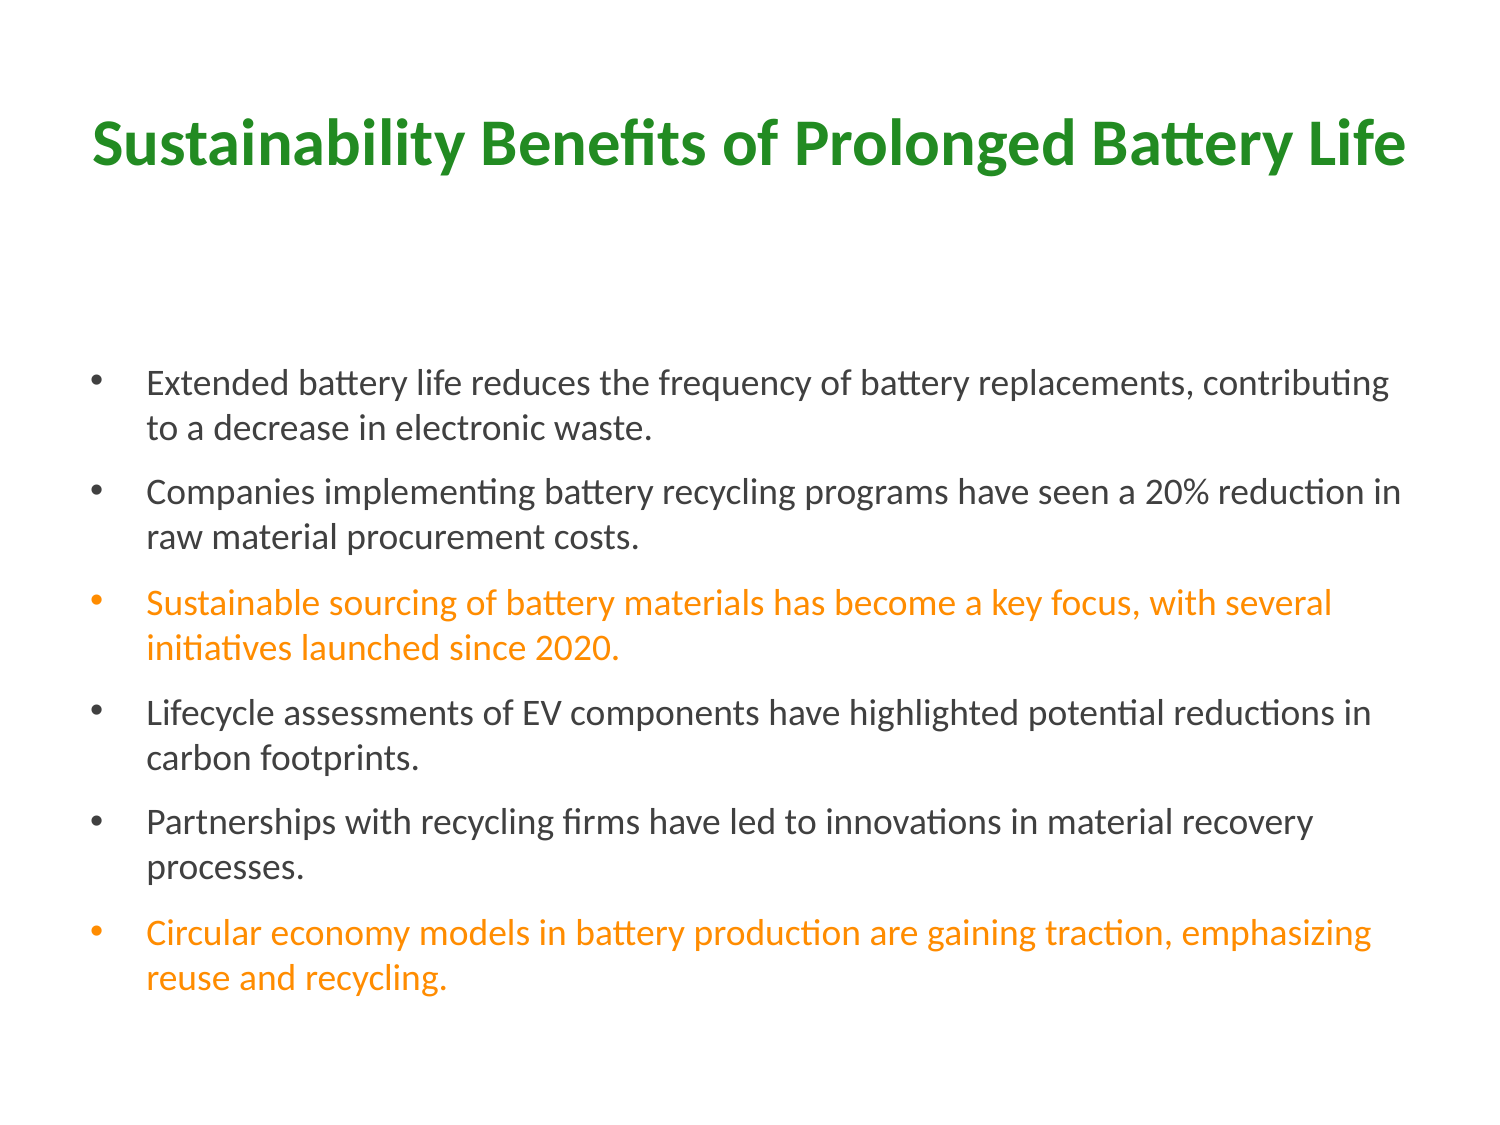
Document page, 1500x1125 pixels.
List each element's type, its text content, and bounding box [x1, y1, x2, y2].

list Extended battery life reduces the frequency of battery replacements, contributing to a decrease in electronic waste. Companies implementing battery recycling programs have seen a 20% reduction in raw material procurement costs. Sustainable sourcing of battery materials has become a key focus, with several initiatives launched since 2020. Lifecycle assessments of EV components have highlighted potential reductions in carbon footprints. Partnerships with recycling firms have led to innovations in material recovery processes. Circular economy models in battery production are gaining traction, emphasizing reuse and recycling. [75, 262, 1425, 1005]
title Sustainability Benefits of Prolonged Battery Life [75, 45, 1425, 233]
